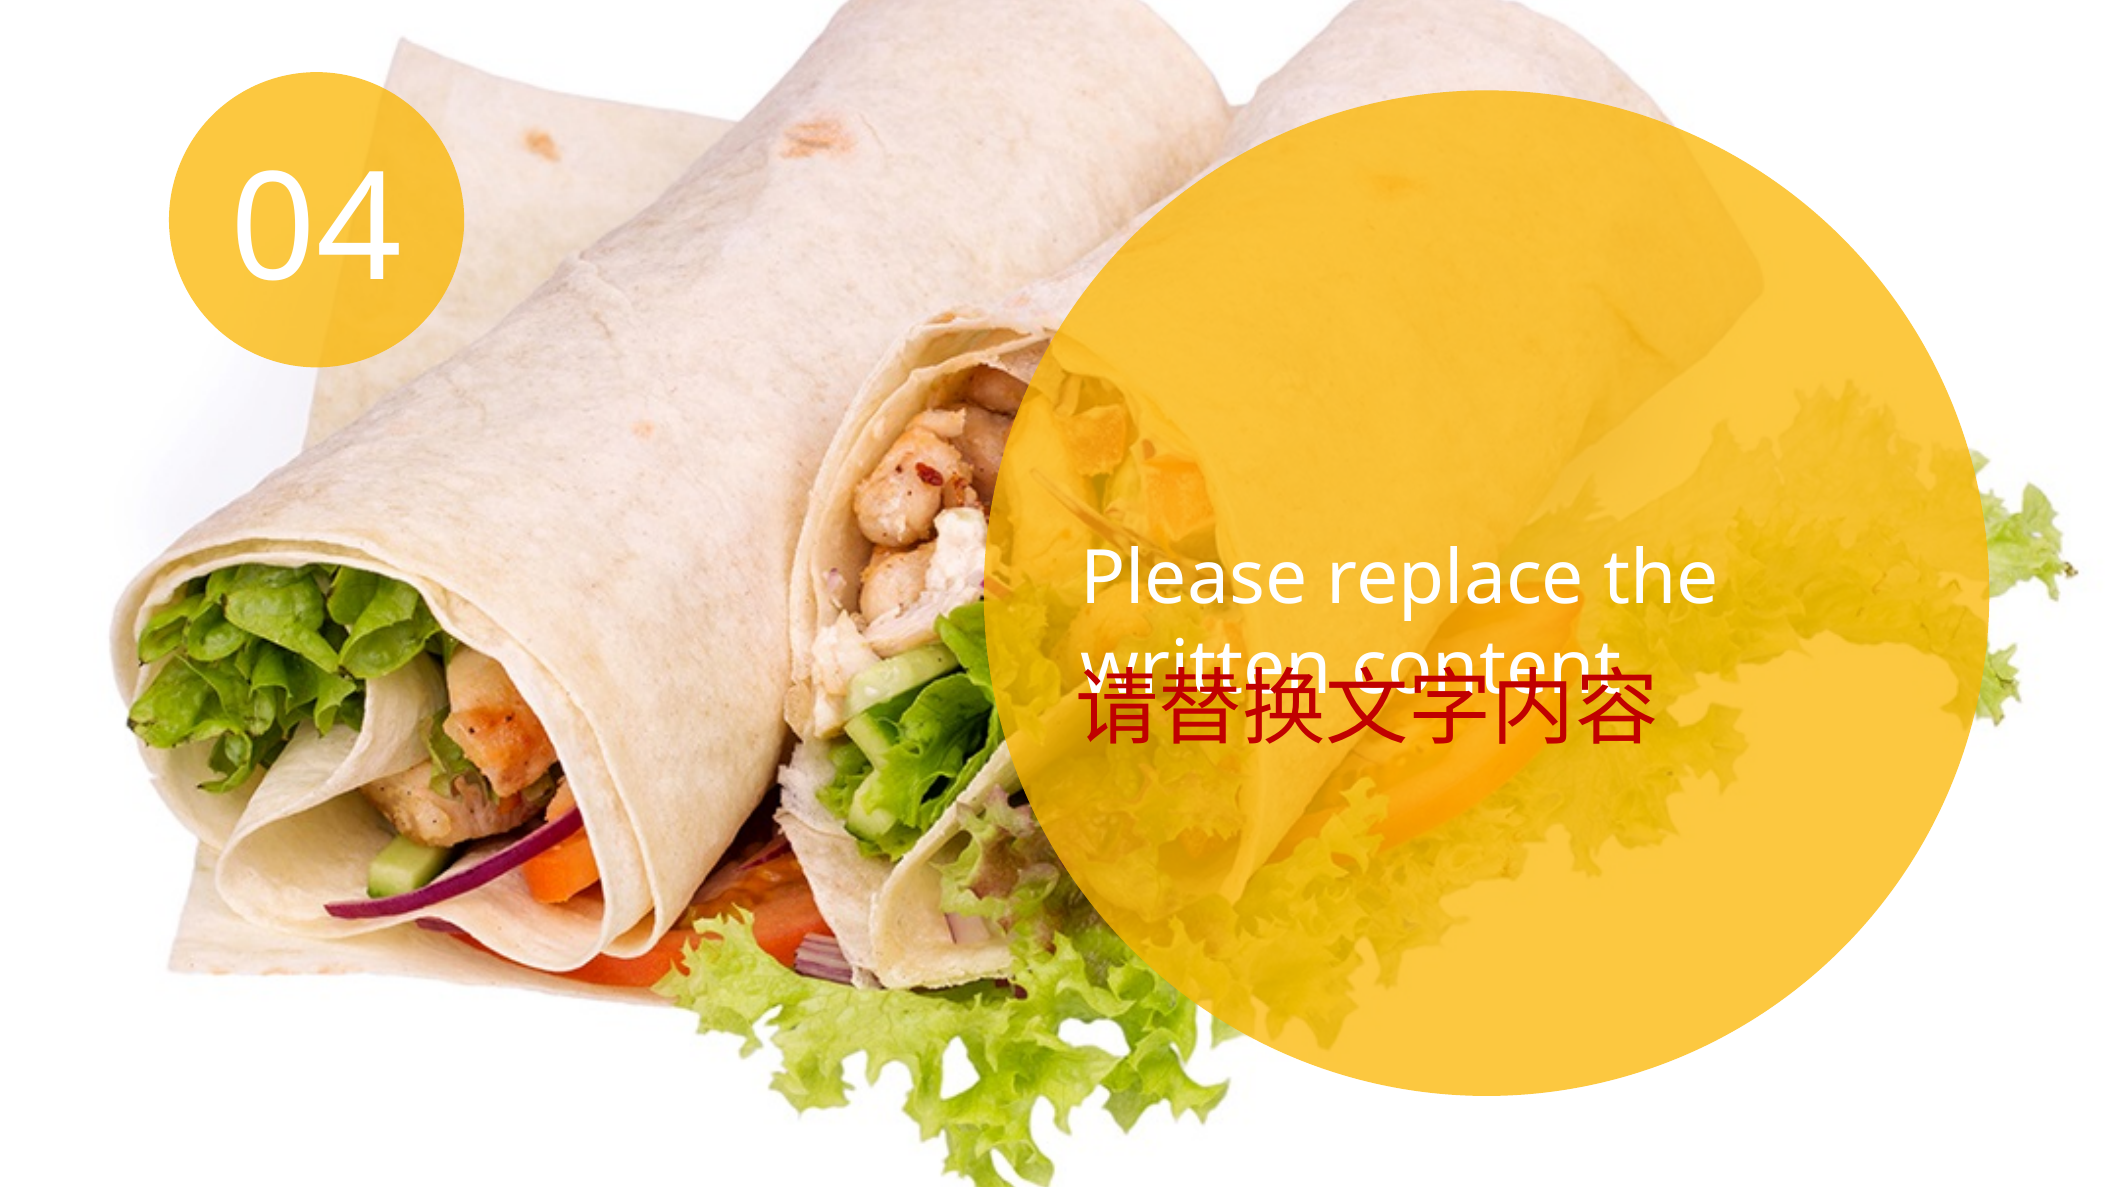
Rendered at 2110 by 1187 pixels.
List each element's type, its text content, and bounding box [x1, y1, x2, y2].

text_box 请替换文字内容 [1033, 627, 1673, 762]
text_box [982, 89, 1991, 1097]
text_box [0, 0, 2110, 1187]
text_box Please replace the written content [1065, 521, 1973, 716]
text_box 04 [167, 71, 466, 369]
